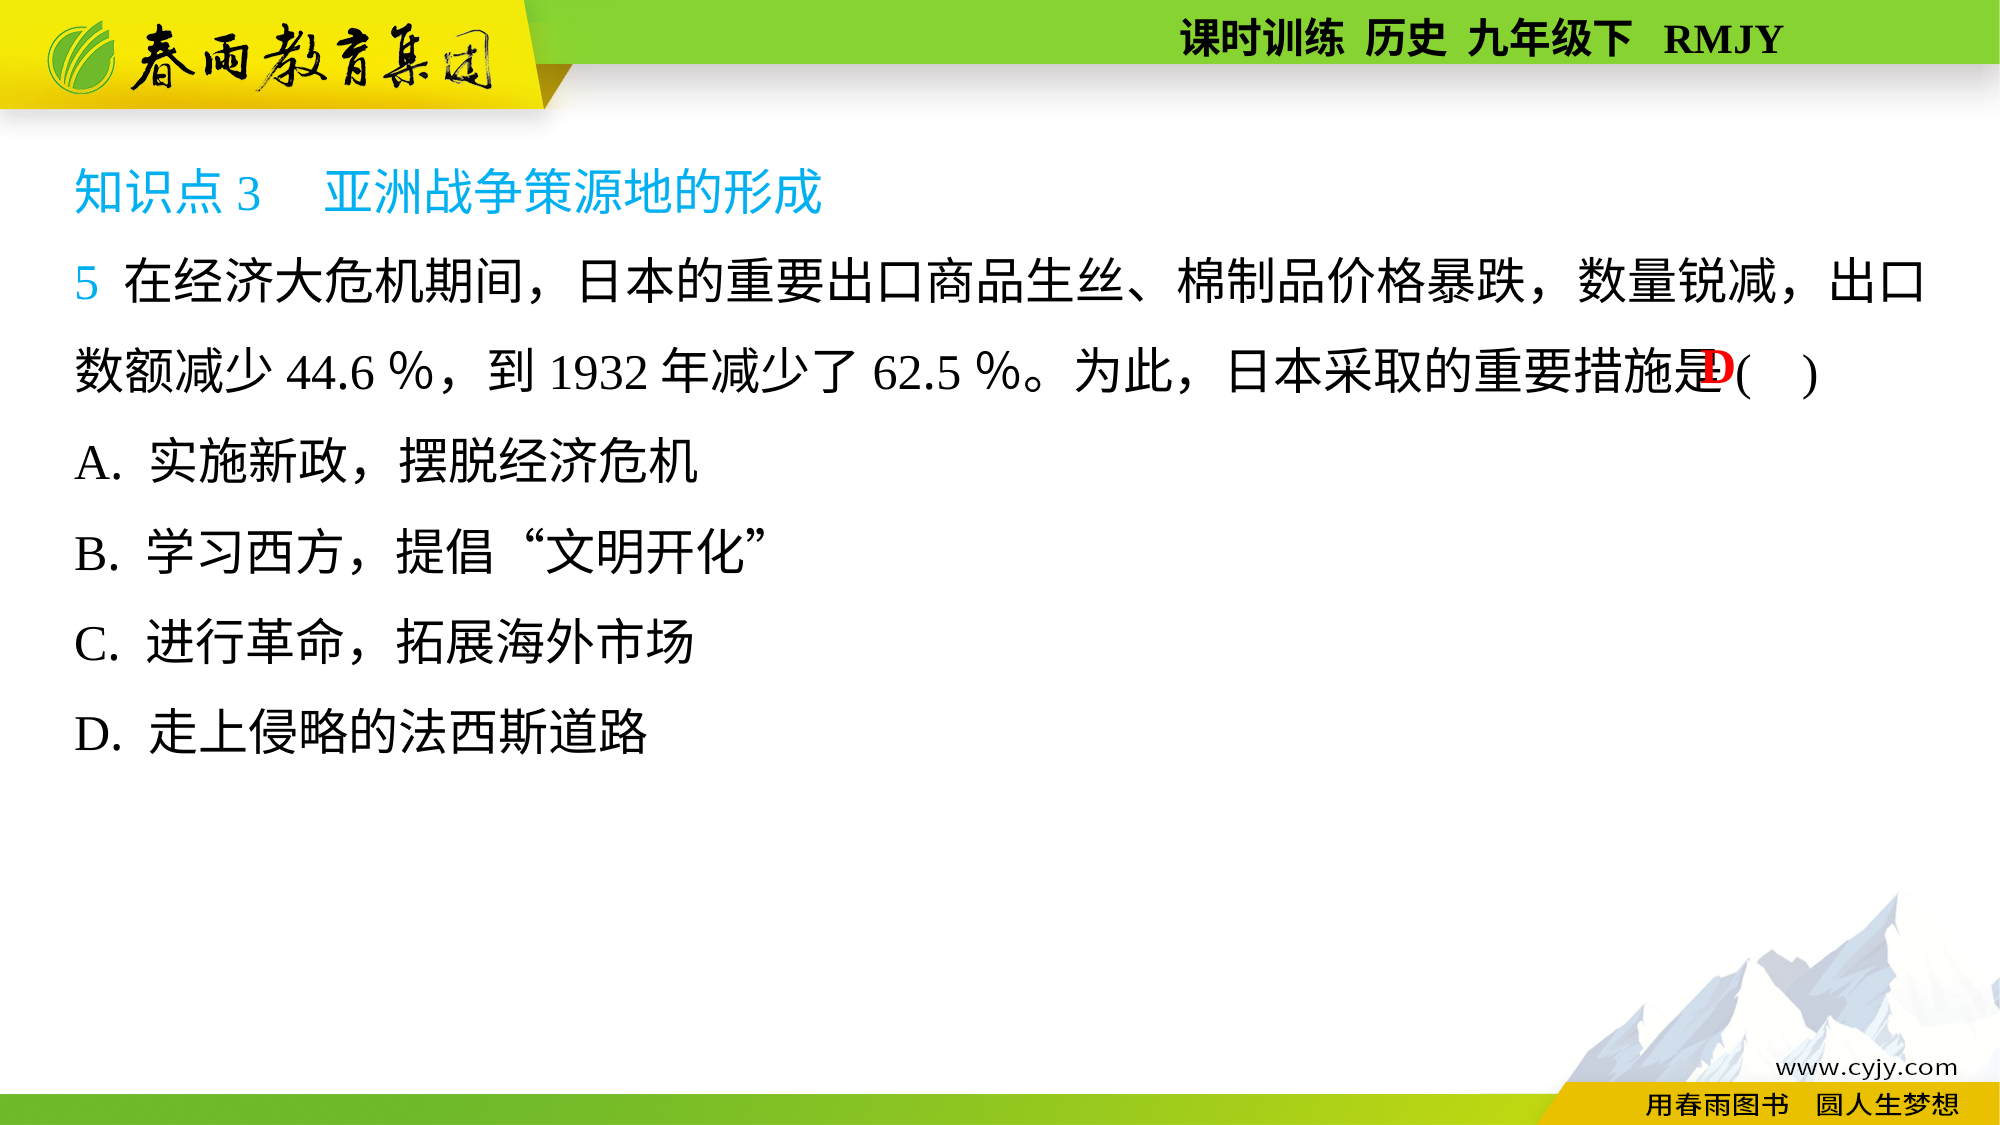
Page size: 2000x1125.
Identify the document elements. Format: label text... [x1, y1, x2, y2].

list 知识点3 亚洲战争策源地的形成 5 在经济大危机期间，日本的重要出口商品生丝、棉制品价格暴跌，数量锐减，出口数额减少44.6％，到1932年减少了62.5％。为此，日本采取的重要措施是( ) A. 实施新政，摆脱经济危机 B. 学习西方，提倡“文明开化” C. 进行革命，拓展海外市场 D. 走上侵略的法西斯道路 [59, 122, 1944, 774]
text_box D [1685, 326, 1752, 401]
picture [0, 0, 2000, 1125]
